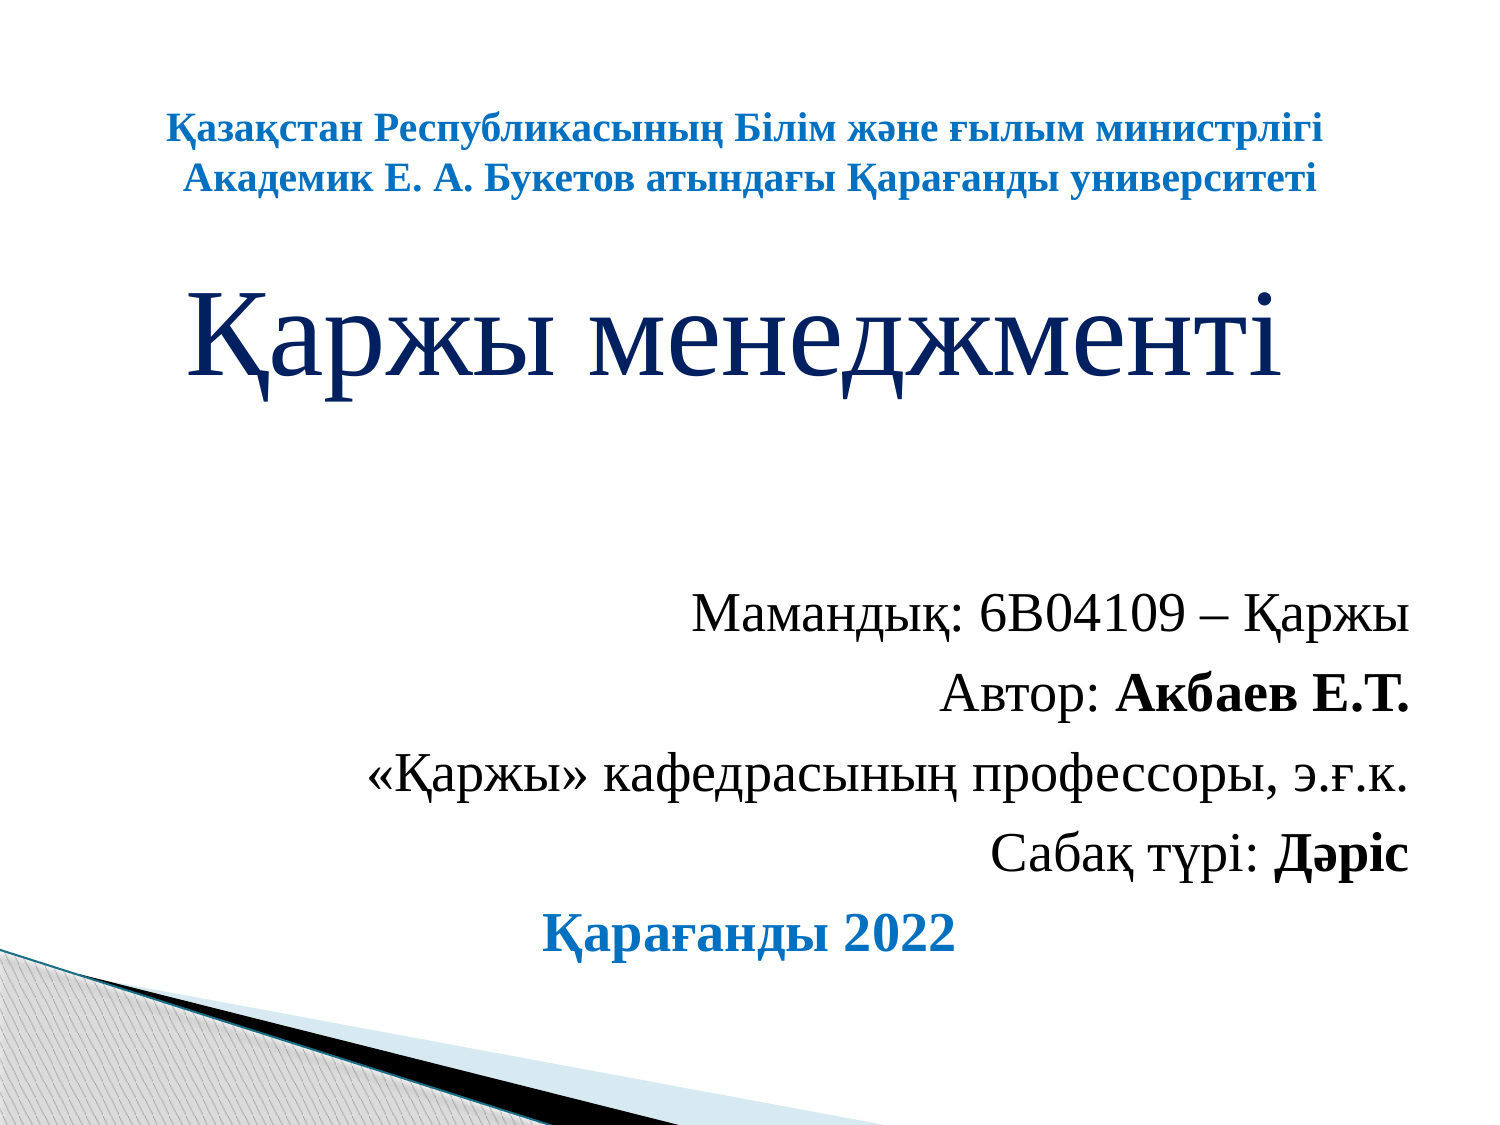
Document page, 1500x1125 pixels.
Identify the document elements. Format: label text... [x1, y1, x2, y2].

title Қазақстан Республикасының Білім және ғылым министрлігі Академик Е. А. Букетов атындағы Қарағанды университеті [75, 45, 1425, 256]
list Қаржы менеджменті Мамандық: 6В04109 – Қаржы Автор: Акбаев Е.Т. «Қаржы» кафедрасының профессоры, э.ғ.к. Сабақ түрі: Дәріс Қарағанды 2022 [75, 256, 1425, 986]
